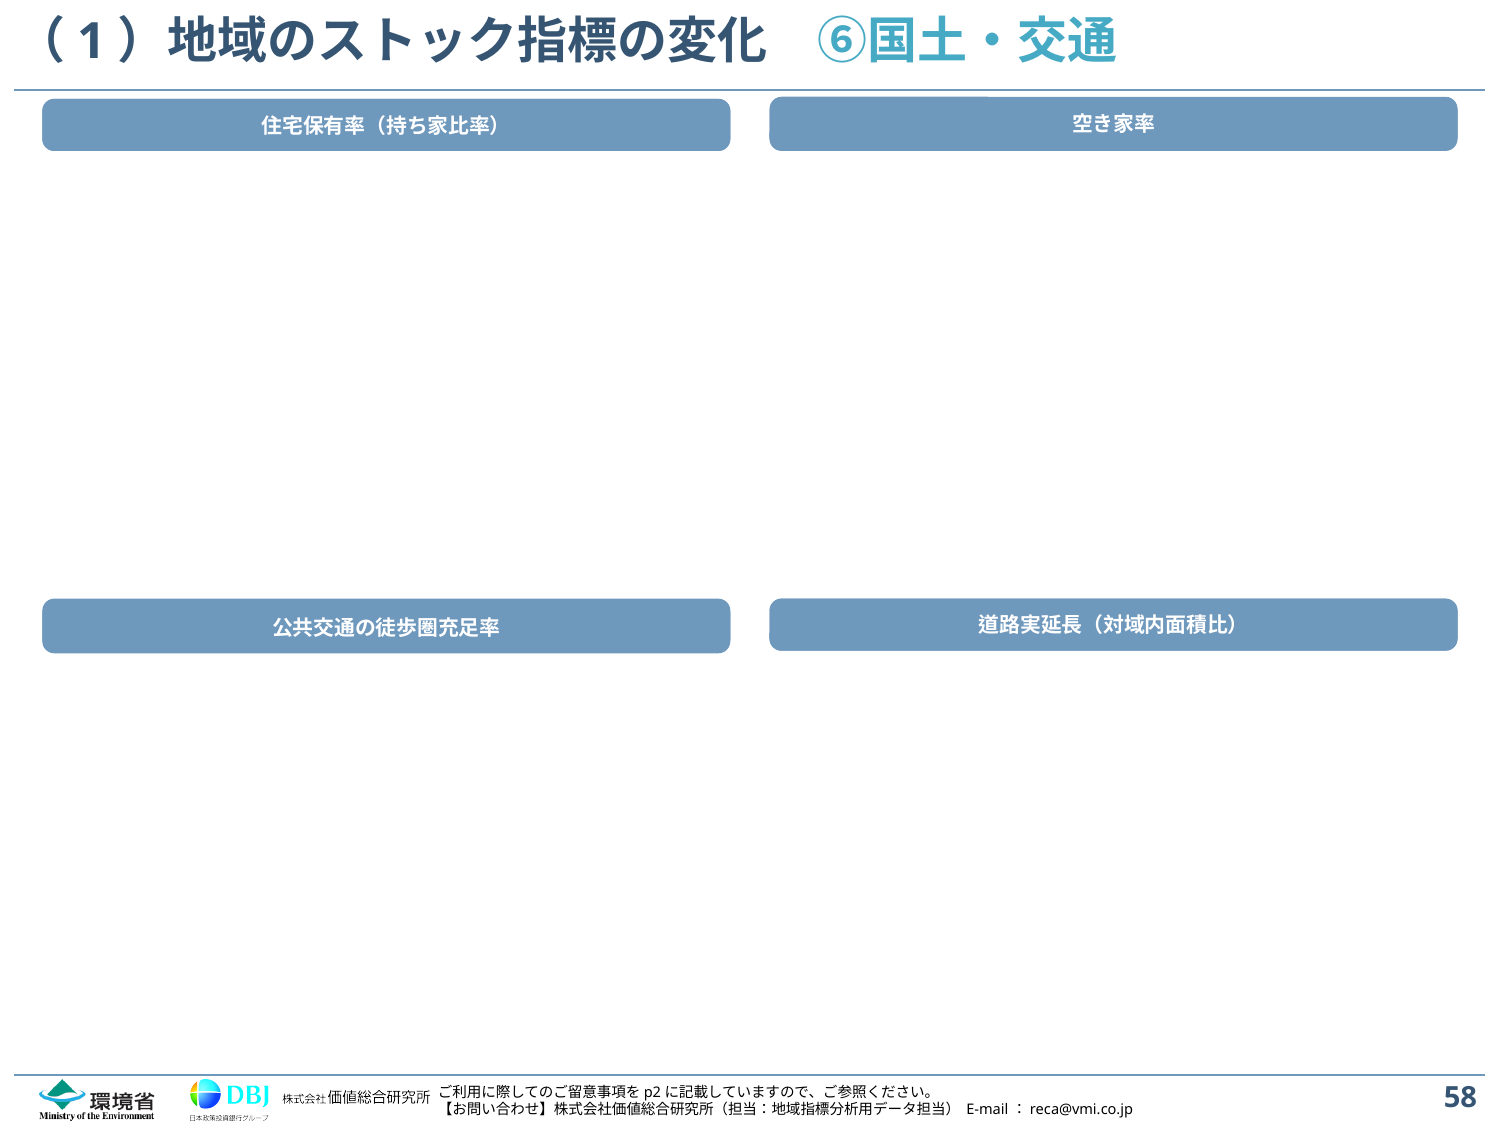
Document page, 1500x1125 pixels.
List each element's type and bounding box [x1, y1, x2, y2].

text_box [42, 98, 731, 151]
title [0, 0, 1500, 87]
text_box [42, 598, 731, 654]
slide_number [1427, 1070, 1493, 1112]
text_box [769, 96, 1458, 151]
text_box [769, 598, 1458, 651]
picture [36, 1079, 157, 1124]
picture [186, 1076, 434, 1125]
